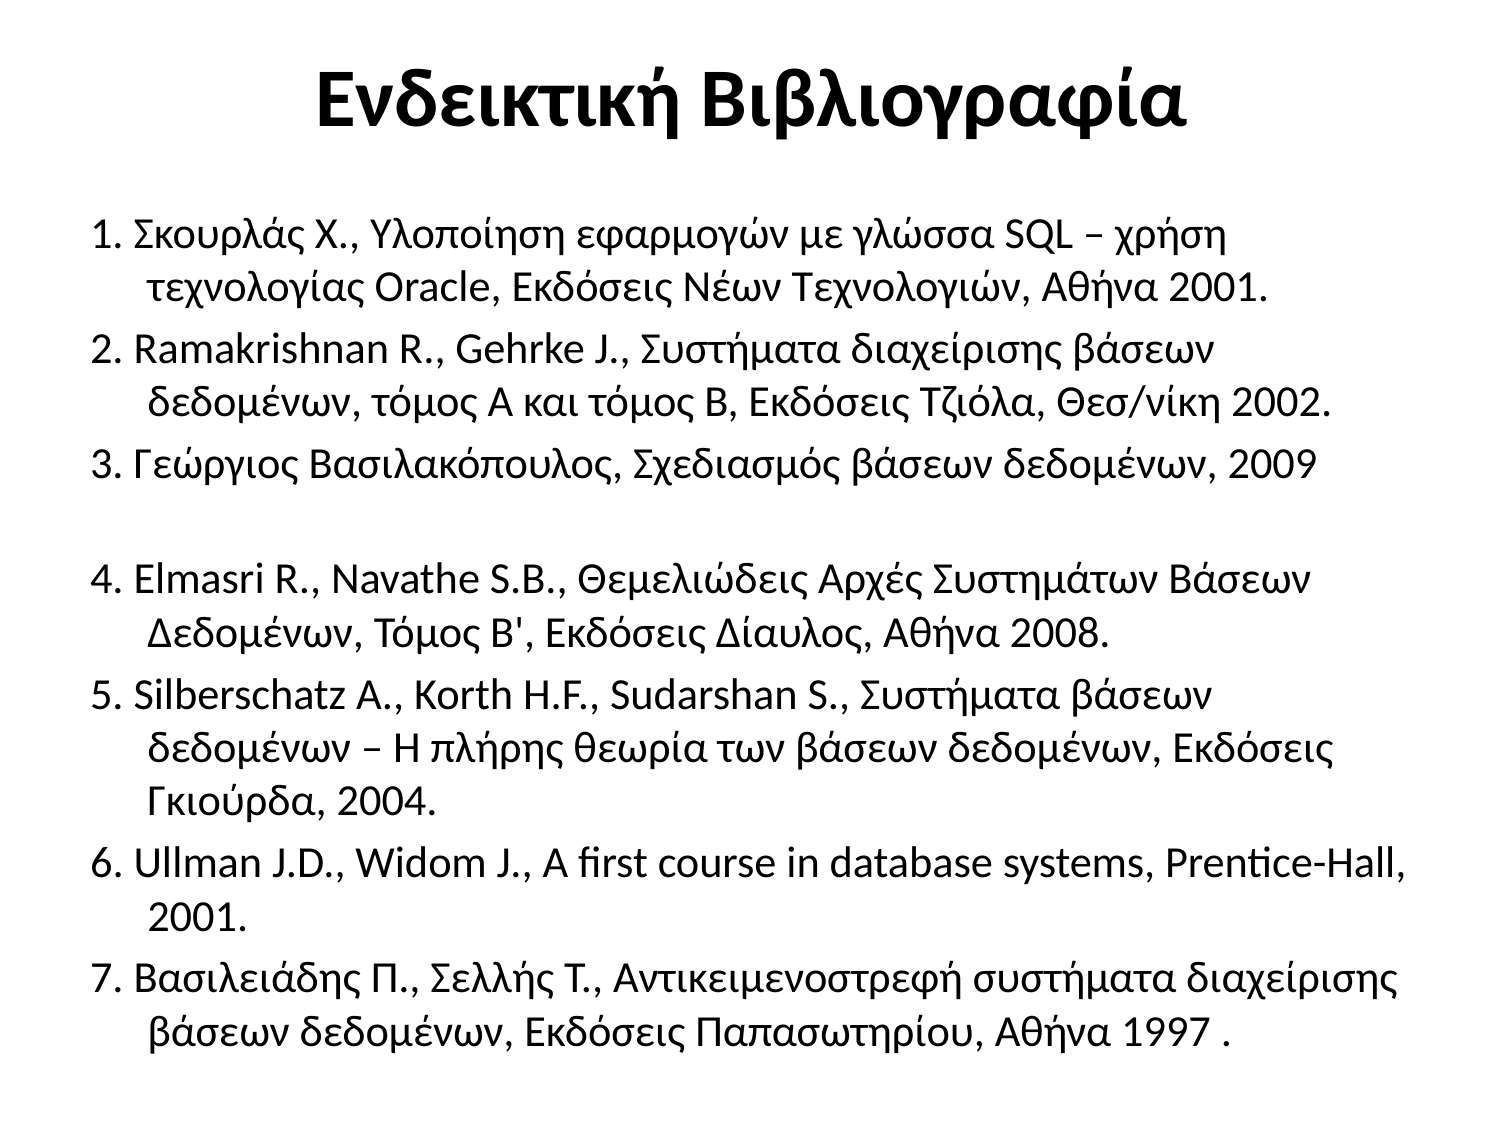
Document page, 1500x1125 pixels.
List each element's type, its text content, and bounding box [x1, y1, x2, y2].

list 1. Σκουρλάς Χ., Υλοποίηση εφαρμογών με γλώσσα SQL – χρήση τεχνολογίας Oracle, Εκδόσεις Νέων Τεχνολογιών, Αθήνα 2001. 2. Ramakrishnan R., Gehrke J., Συστήματα διαχείρισης βάσεων δεδομένων, τόμος A και τόμος Β, Eκδόσεις Τζιόλα, Θεσ/νίκη 2002. 3. Γεώργιος Βασιλακόπουλος, Σχεδιασμός βάσεων δεδομένων, 2009 4. Elmasri R., Navathe S.B., Θεμελιώδεις Αρχές Συστημάτων Βάσεων Δεδομένων, Τόμος Β', Εκδόσεις Δίαυλος, Αθήνα 2008. 5. Silberschatz A., Korth H.F., Sudarshan S., Συστήματα βάσεων δεδομένων – Η πλήρης θεωρία των βάσεων δεδομένων, Εκδόσεις Γκιούρδα, 2004. 6. Ullman J.D., Widom J., A first course in database systems, Prentice-Hall, 2001. 7. Βασιλειάδης Π., Σελλής Τ., Αντικειμενοστρεφή συστήματα διαχείρισης βάσεων δεδομένων, Εκδόσεις Παπασωτηρίου, Αθήνα 1997 . [75, 196, 1425, 1125]
title Ενδεικτική Βιβλιογραφία [76, 19, 1427, 169]
